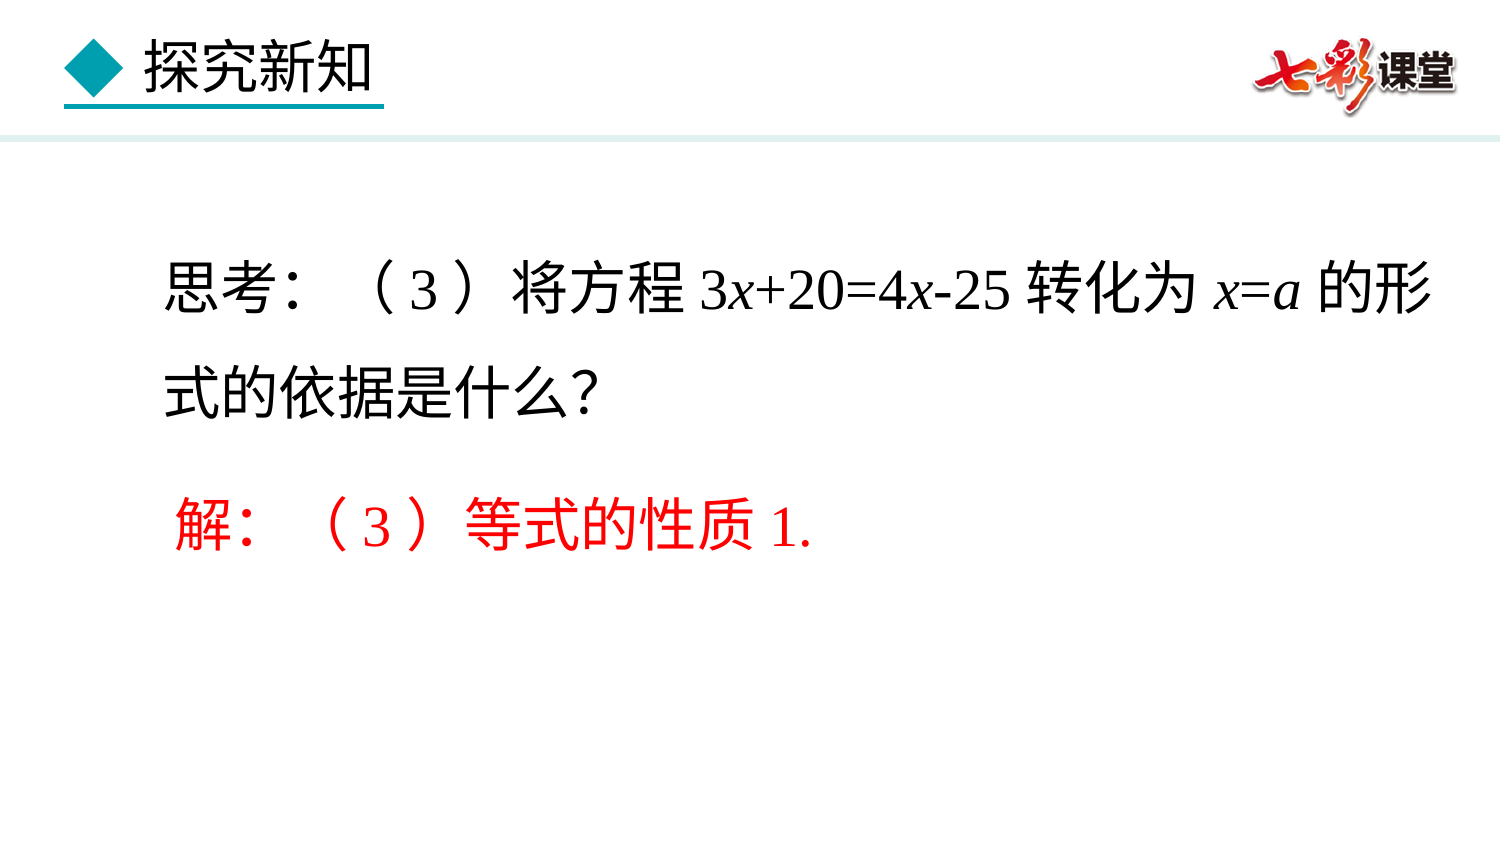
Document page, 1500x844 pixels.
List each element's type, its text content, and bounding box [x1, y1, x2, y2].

text_box 解：（3）等式的性质1. [159, 445, 1500, 566]
text_box 思考：（3）将方程3x+20=4x-25转化为x=a的形式的依据是什么？ [147, 209, 1457, 434]
picture [1249, 32, 1461, 118]
